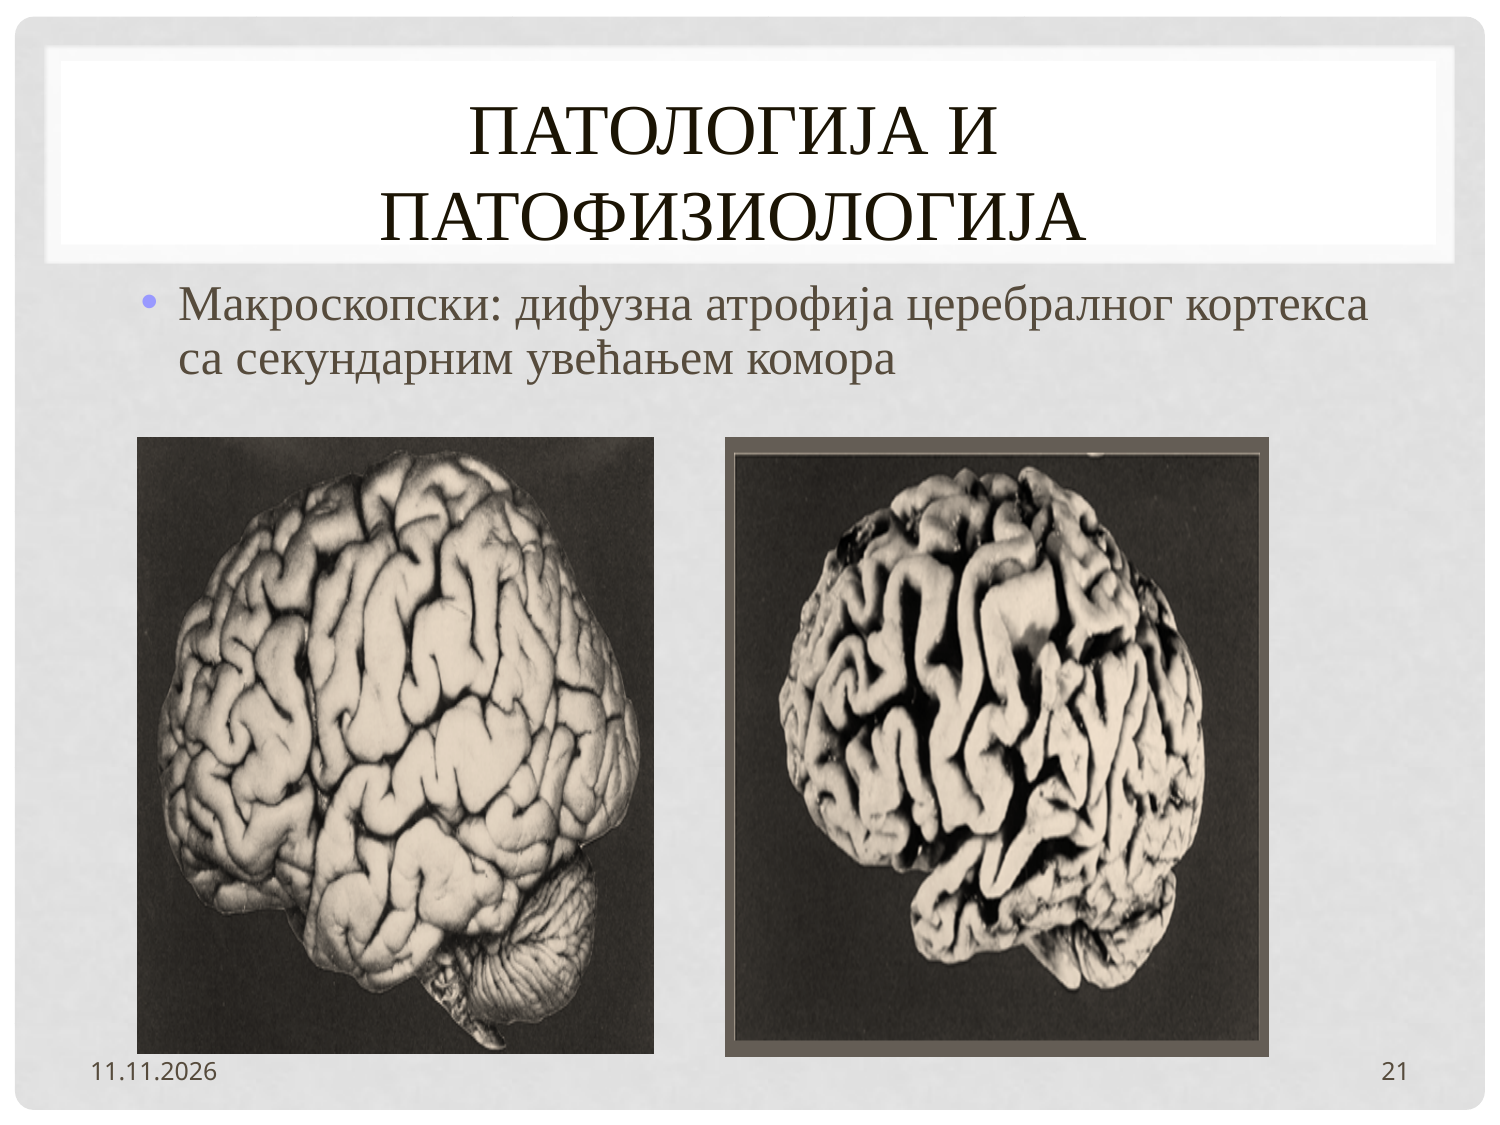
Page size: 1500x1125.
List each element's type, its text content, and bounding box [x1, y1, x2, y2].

picture [137, 437, 654, 1054]
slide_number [75, 1042, 425, 1103]
picture [724, 437, 1269, 1058]
title патологија и патофизиологија [106, 75, 1362, 263]
slide_number 21 [1074, 1042, 1425, 1103]
list Макроскопски: дифузна атрофија церебралног кортекса са секундарним увећањем комора [106, 269, 1441, 1050]
